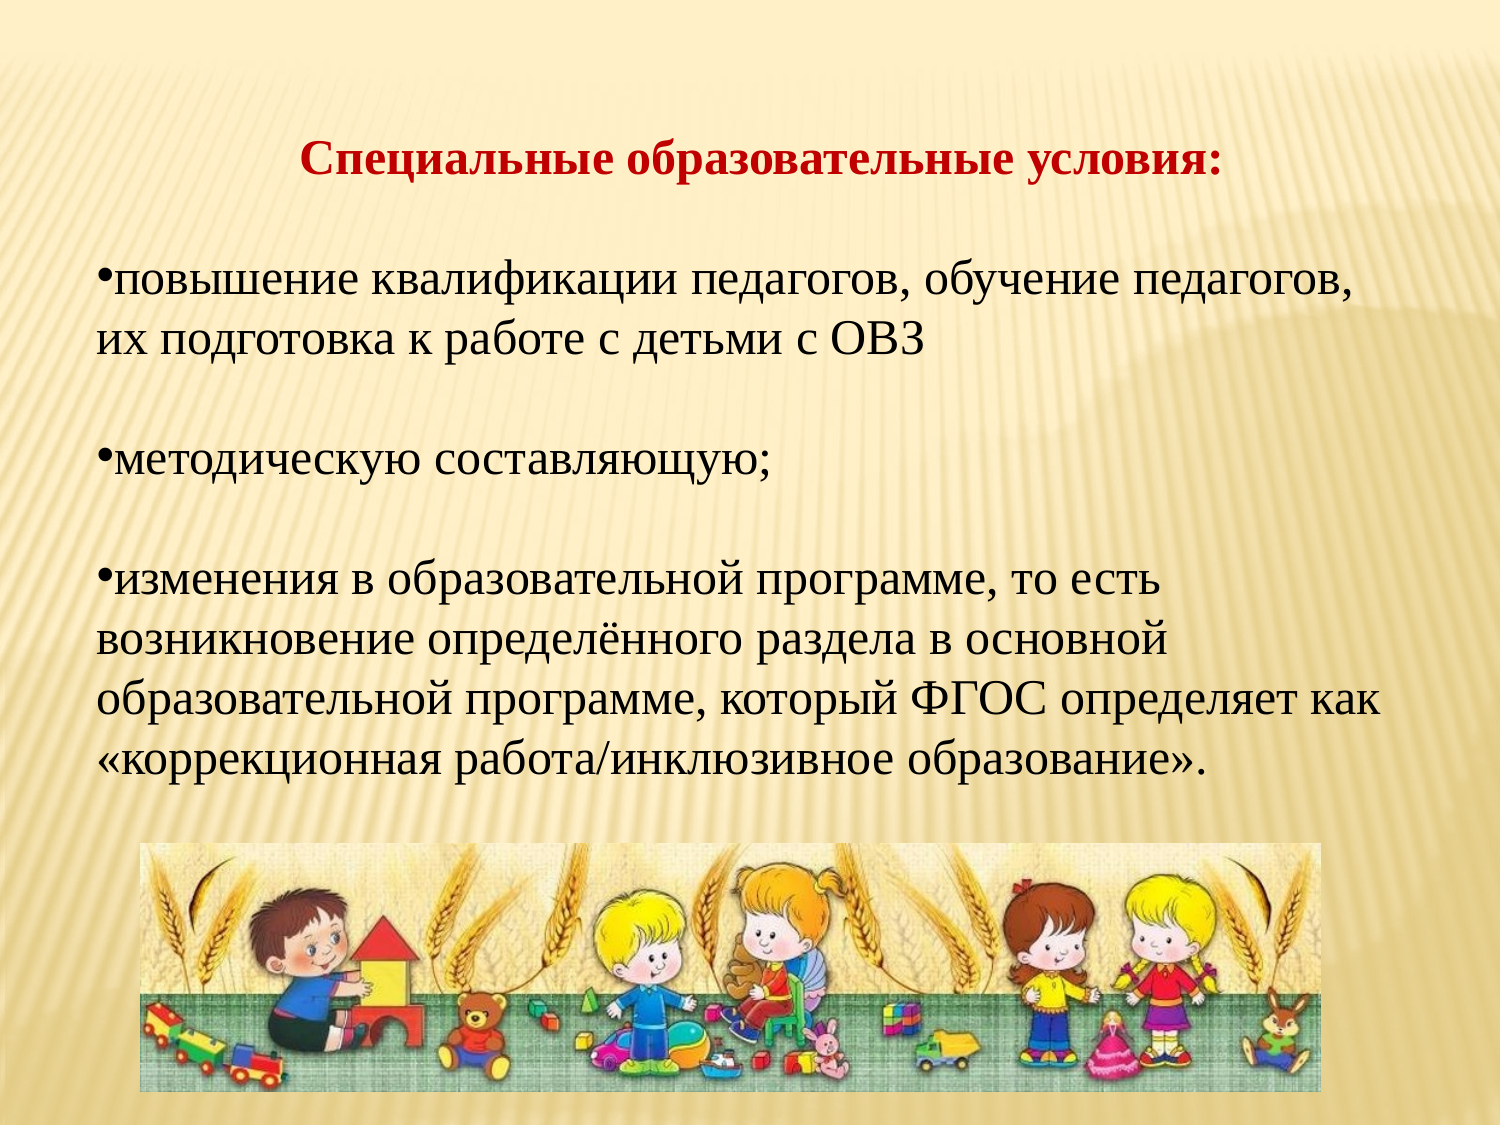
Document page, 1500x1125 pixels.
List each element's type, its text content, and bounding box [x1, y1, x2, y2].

picture [140, 843, 1321, 1093]
text_box Специальные образовательные условия: повышение квалификации педагогов, обучение педагогов, их подготовка к работе с детьми c ОВЗ методическую составляющую; изменения в образовательной программе, то есть возникновение определённого раздела в основной образовательной программе, который ФГОС определяет как «коррекционная работа/инклюзивное образование». [81, 117, 1430, 837]
